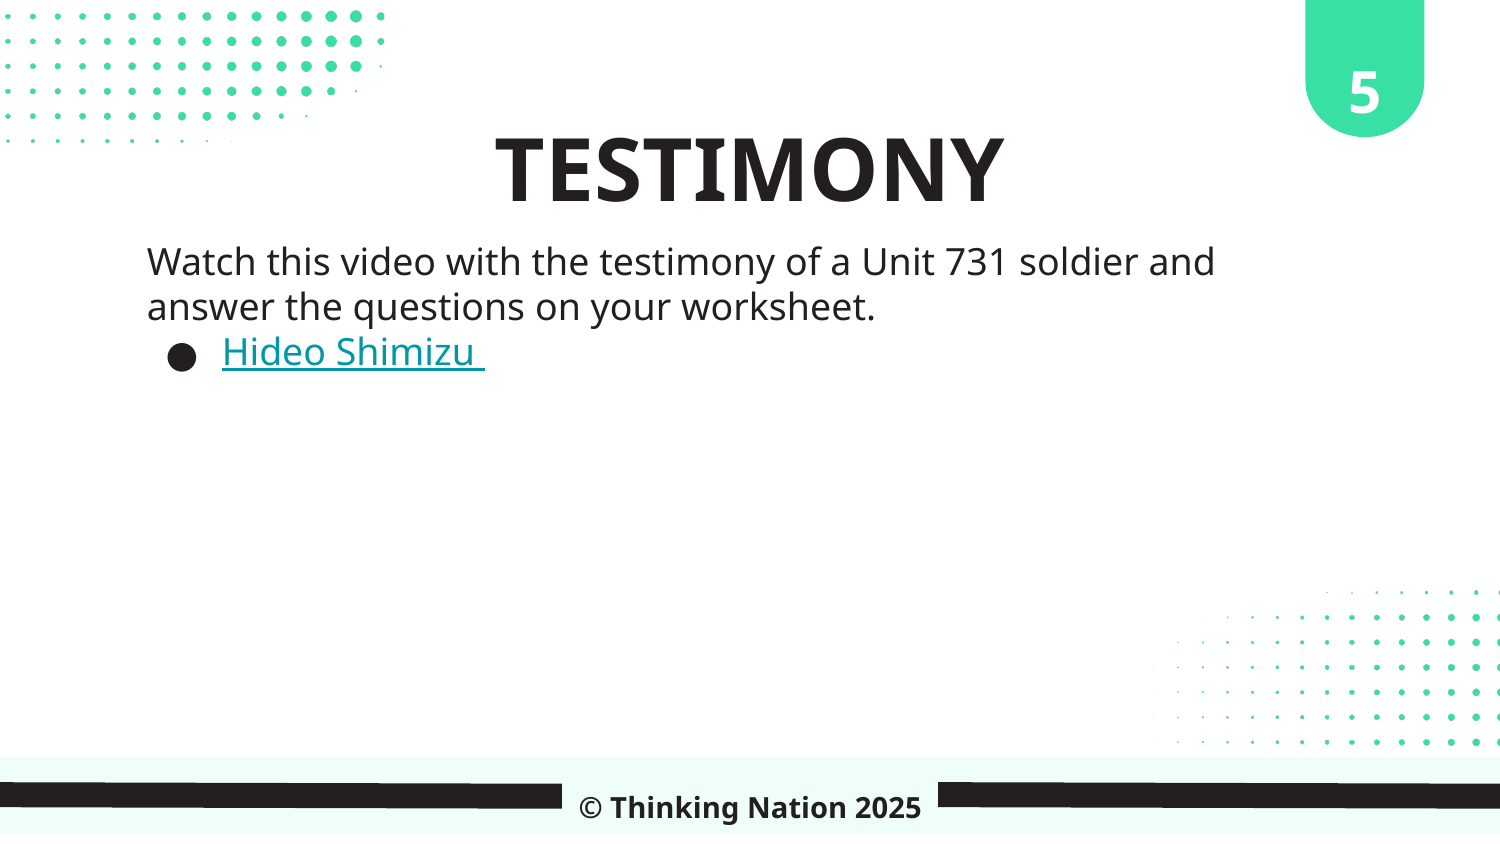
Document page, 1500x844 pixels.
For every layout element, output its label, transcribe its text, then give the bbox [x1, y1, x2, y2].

text_box [0, 0, 385, 144]
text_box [0, 756, 1500, 835]
text_box TESTIMONY [209, 71, 1291, 219]
text_box Watch this video with the testimony of a Unit 731 soldier and answer the questions on your worksheet. Hideo Shimizu [146, 237, 1353, 379]
text_box [1128, 590, 1500, 755]
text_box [1300, 0, 1430, 138]
